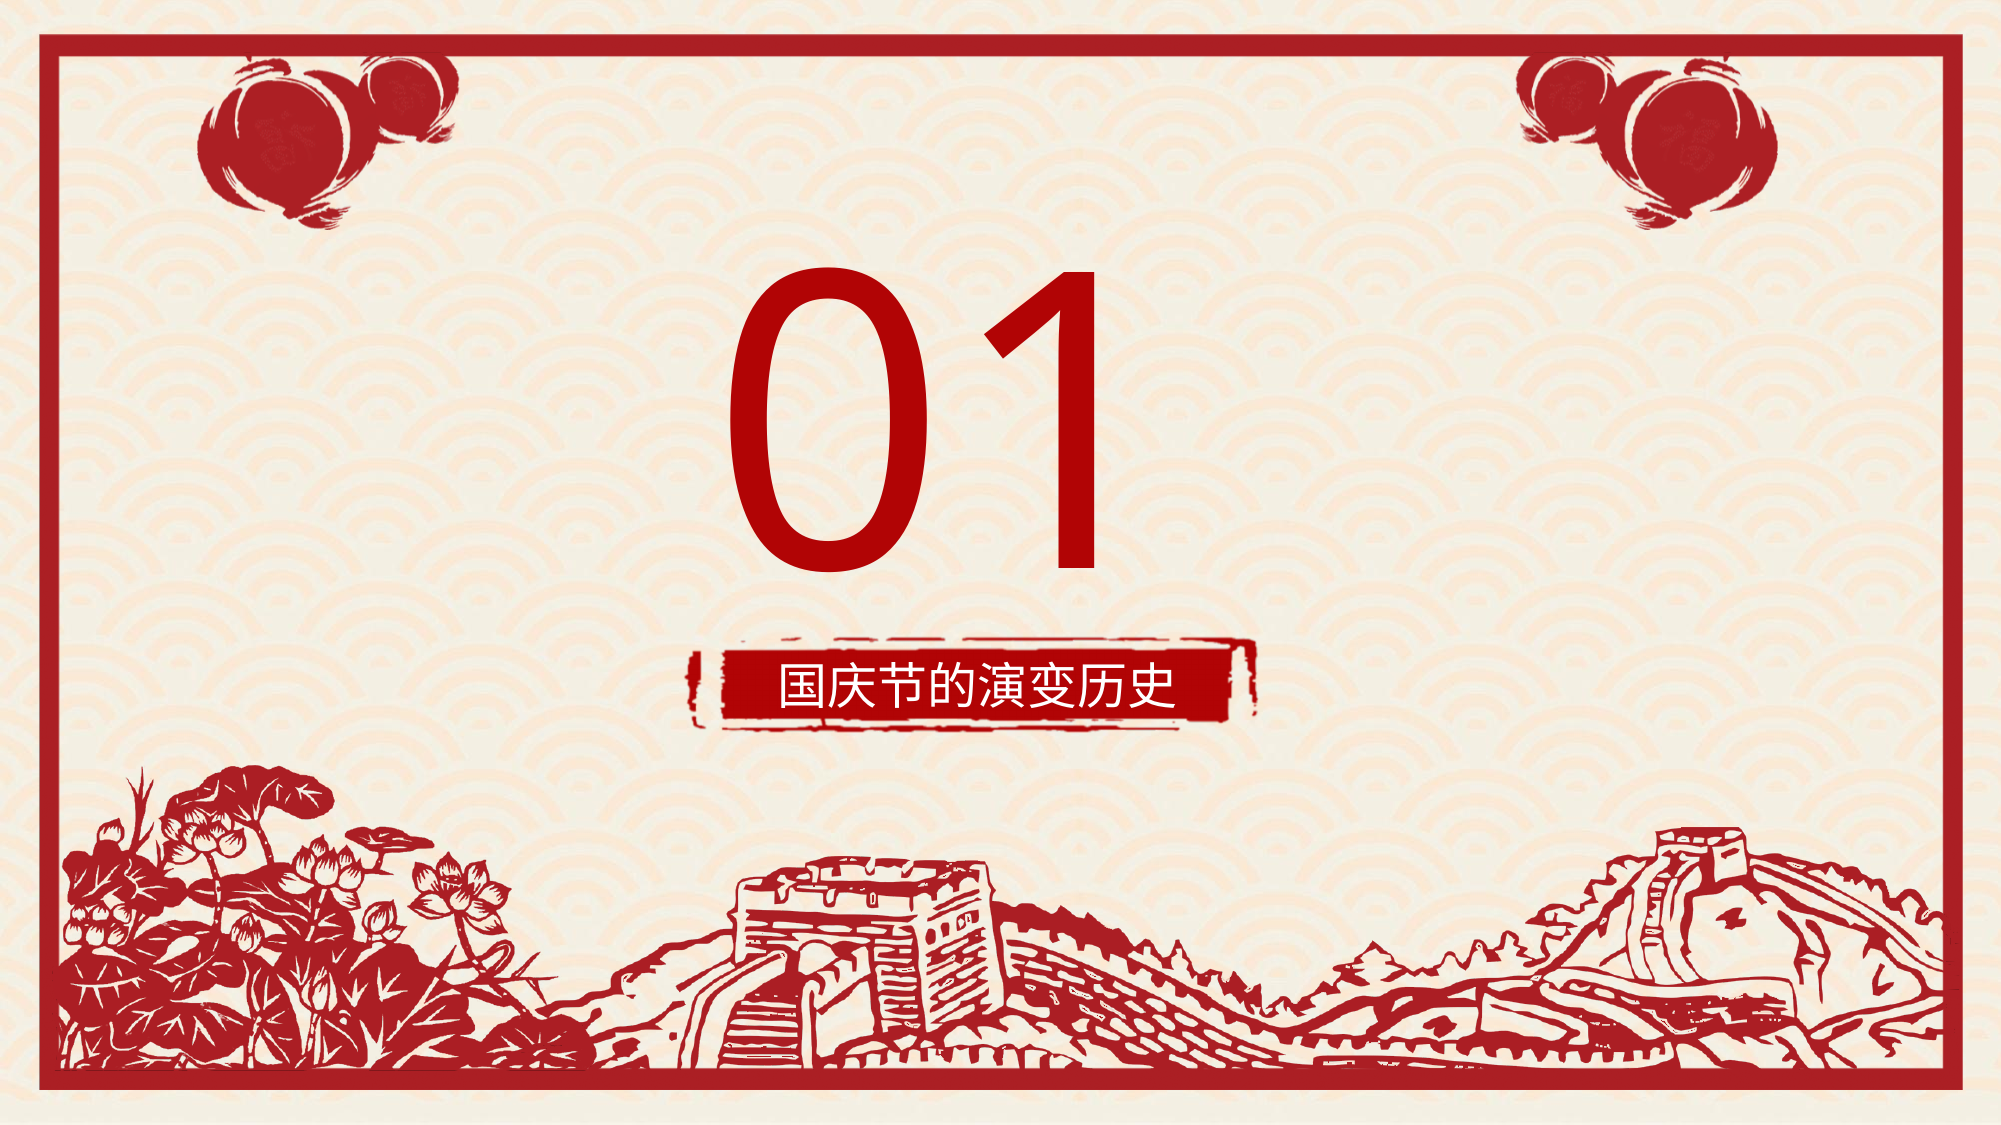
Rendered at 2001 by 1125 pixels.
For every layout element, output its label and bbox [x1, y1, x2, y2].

picture [0, 0, 2001, 1125]
text_box [667, 628, 1264, 742]
